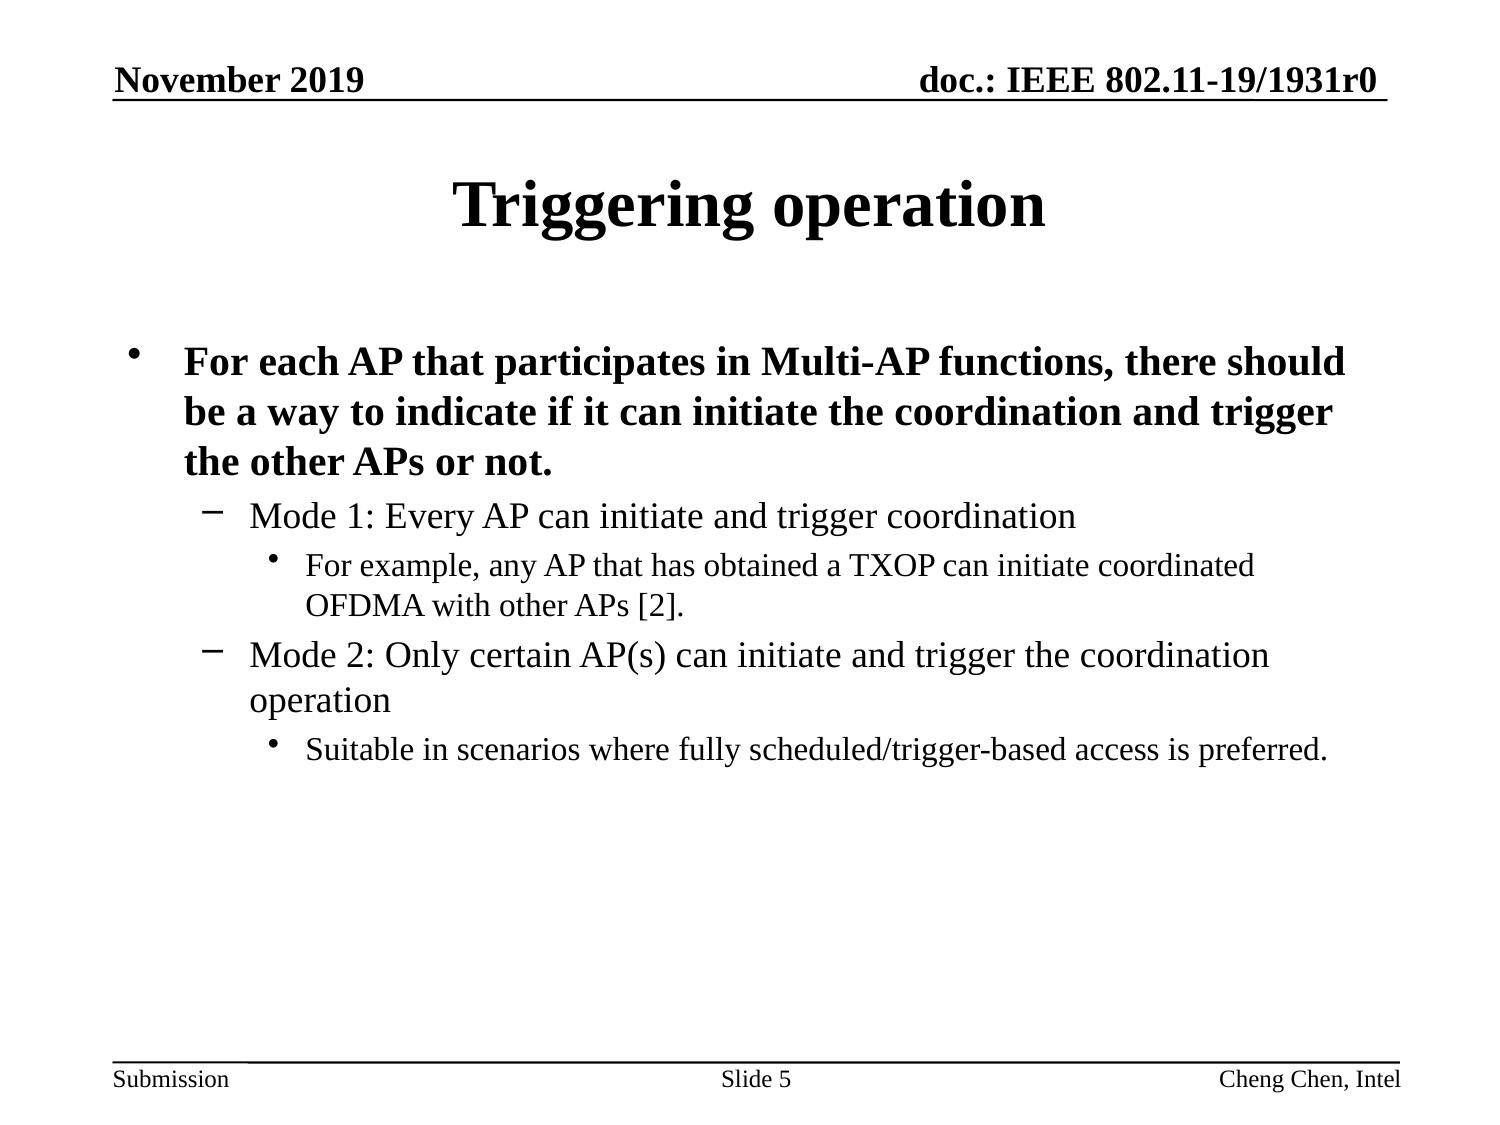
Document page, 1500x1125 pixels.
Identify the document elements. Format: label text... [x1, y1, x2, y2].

footer Cheng Chen, Intel [1186, 1061, 1402, 1093]
slide_number Slide 5 [712, 1061, 800, 1093]
list For each AP that participates in Multi-AP functions, there should be a way to indicate if it can initiate the coordination and trigger the other APs or not. Mode 1: Every AP can initiate and trigger coordination For example, any AP that has obtained a TXOP can initiate coordinated OFDMA with other APs [2]. Mode 2: Only certain AP(s) can initiate and trigger the coordination operation Suitable in scenarios where fully scheduled/trigger-based access is preferred. [112, 326, 1388, 1002]
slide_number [114, 54, 368, 101]
title Triggering operation [112, 112, 1388, 288]
